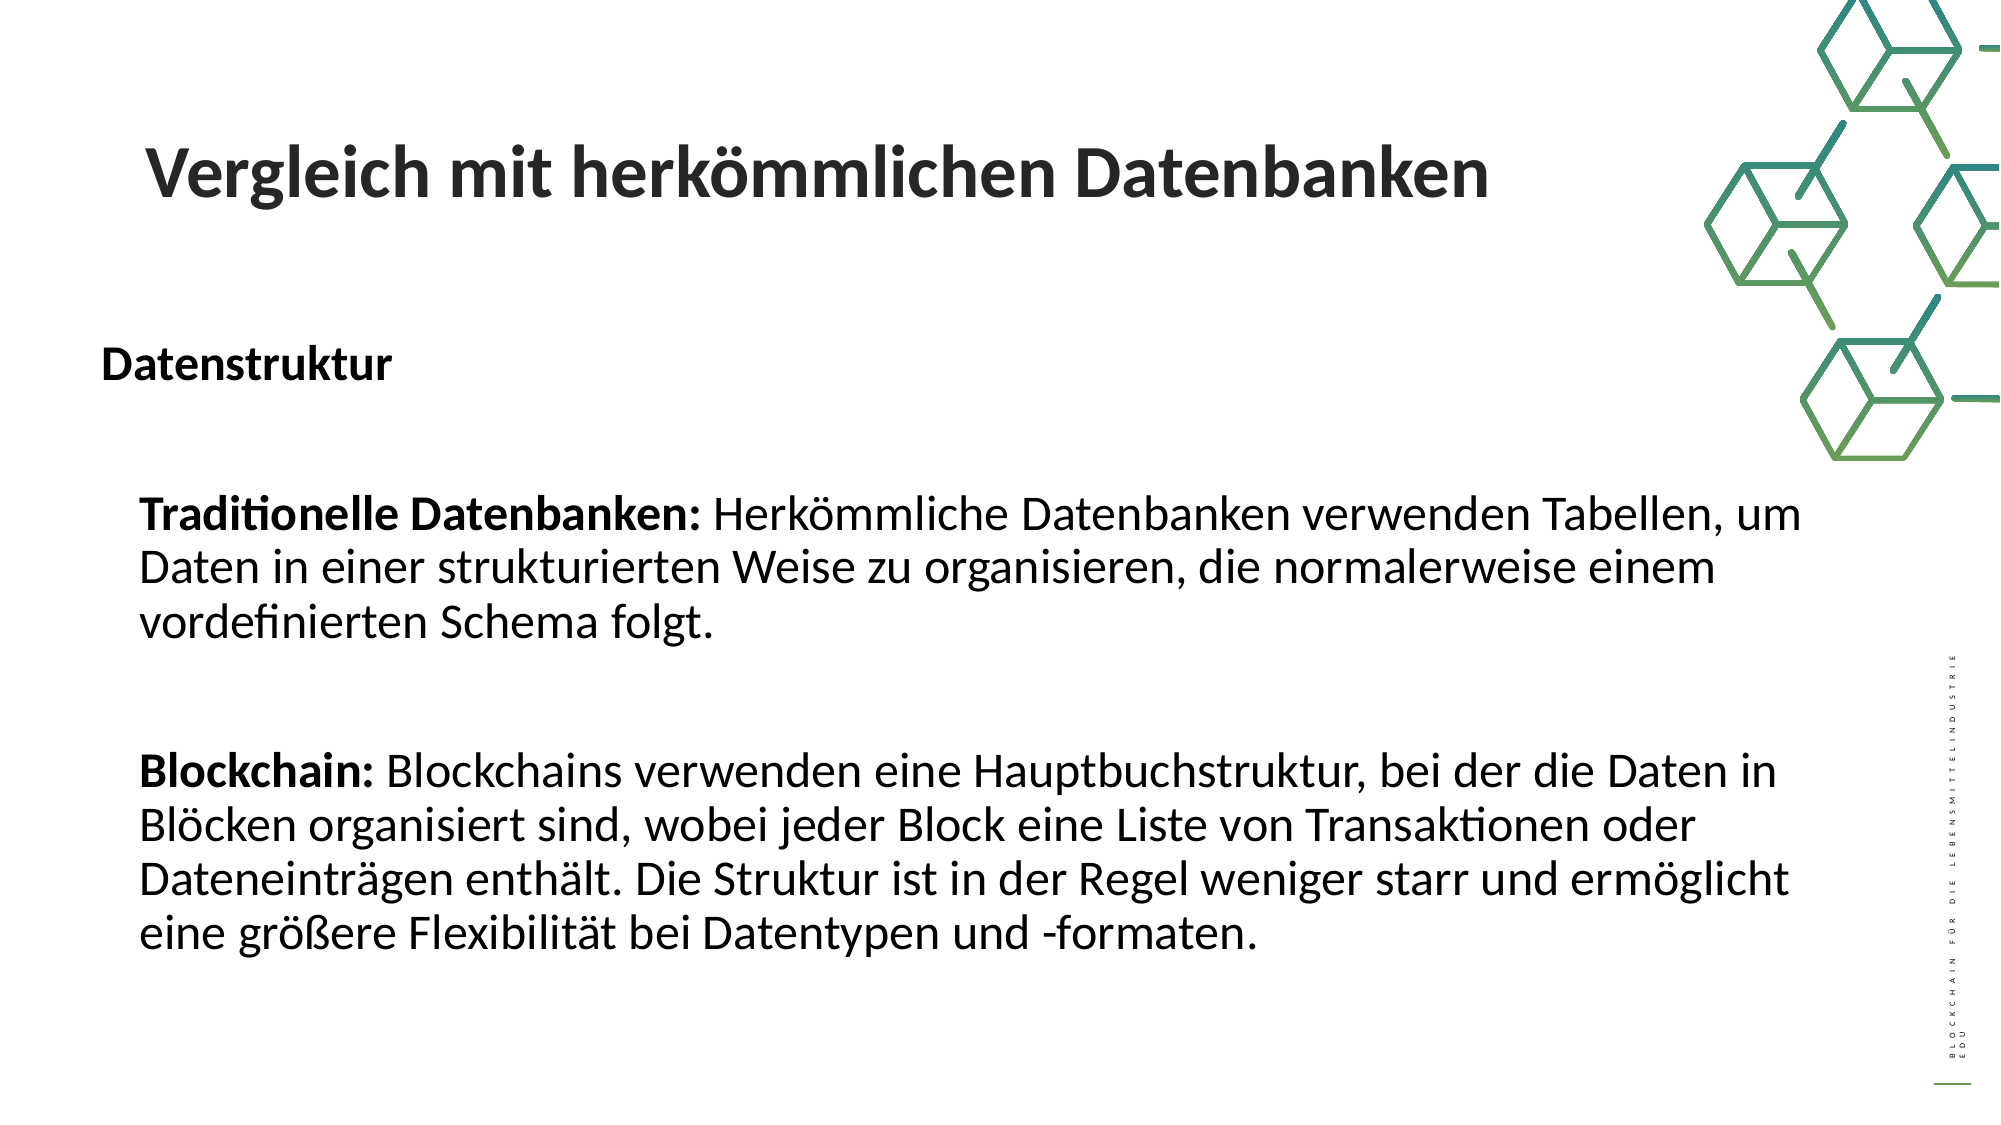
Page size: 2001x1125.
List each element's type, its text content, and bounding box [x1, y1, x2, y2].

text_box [1704, 0, 2000, 461]
list Vergleich mit herkömmlichen Datenbanken [130, 124, 1704, 337]
list Datenstruktur Traditionelle Datenbanken: Herkömmliche Datenbanken verwenden Tabellen, um Daten in einer strukturierten Weise zu organisieren, die normalerweise einem vordefinierten Schema folgt. Blockchain: Blockchains verwenden eine Hauptbuchstruktur, bei der die Daten in Blöcken organisiert sind, wobei jeder Block eine Liste von Transaktionen oder Dateneinträgen enthält. Die Struktur ist in der Regel weniger starr und ermöglicht eine größere Flexibilität bei Datentypen und -formaten. [86, 329, 1825, 1100]
